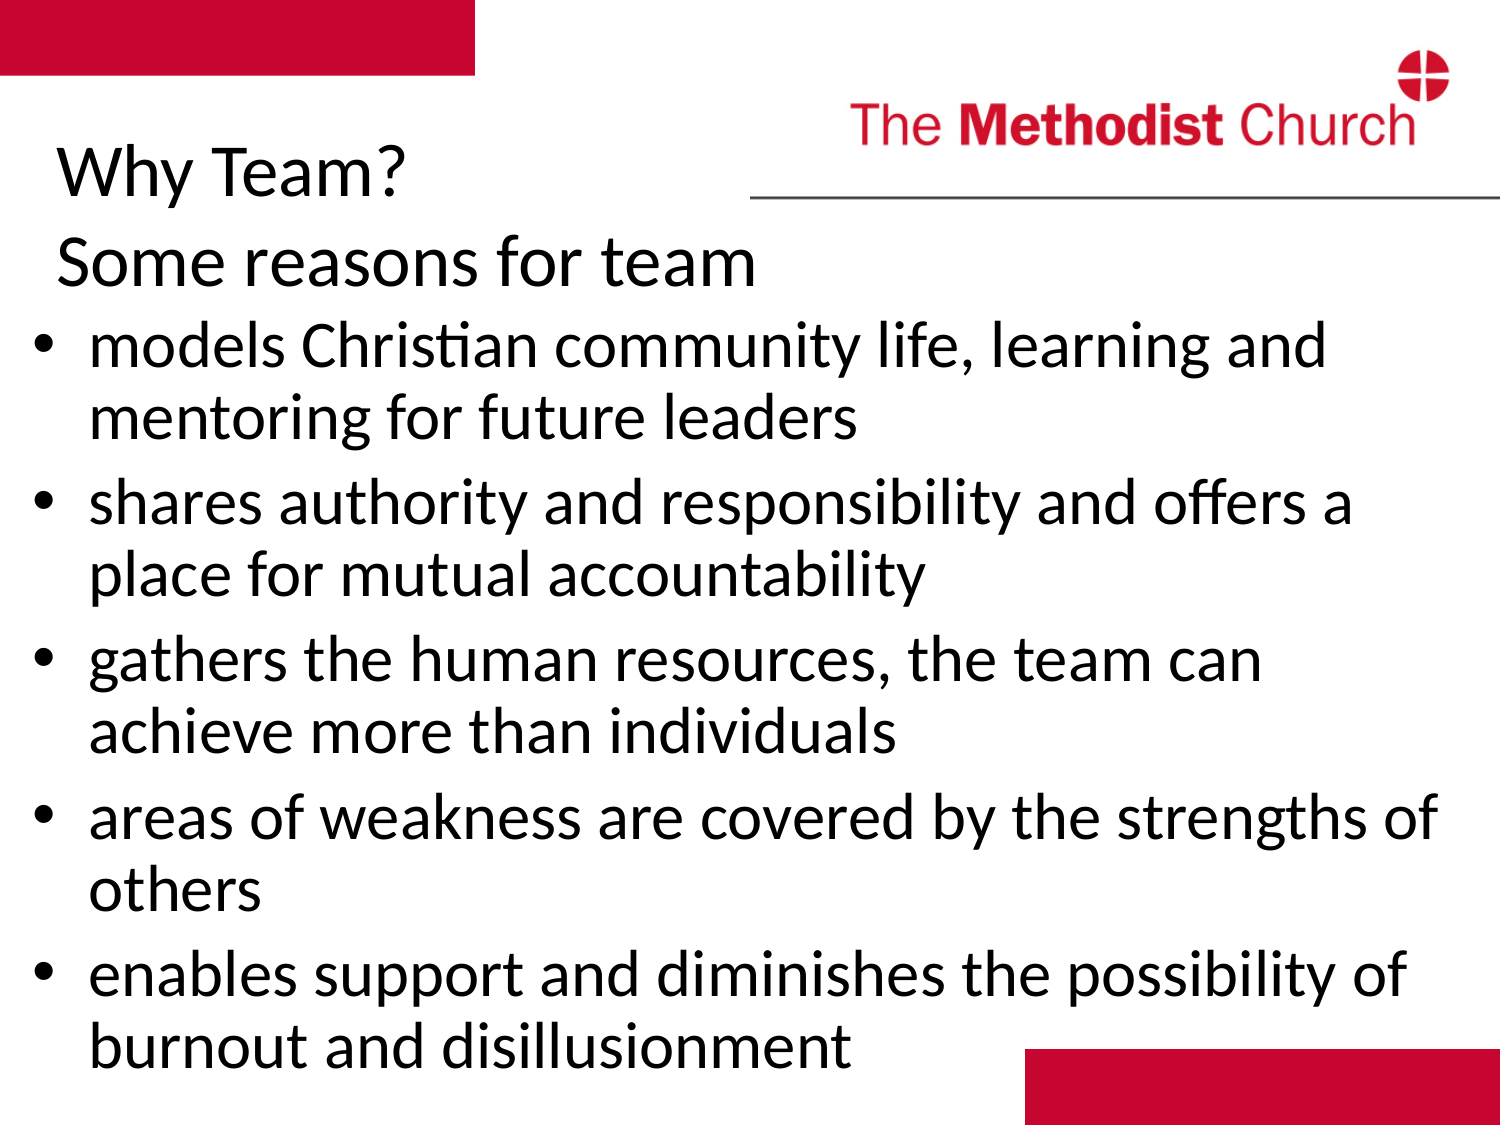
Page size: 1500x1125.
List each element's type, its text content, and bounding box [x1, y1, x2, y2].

list models Christian community life, learning and mentoring for future leaders shares authority and responsibility and offers a place for mutual accountability gathers the human resources, the team can achieve more than individuals areas of weakness are covered by the strengths of others enables support and diminishes the possibility of burnout and disillusionment [17, 302, 1490, 1047]
picture [750, 0, 1500, 216]
title Why Team? Some reasons for team [41, 113, 1392, 216]
